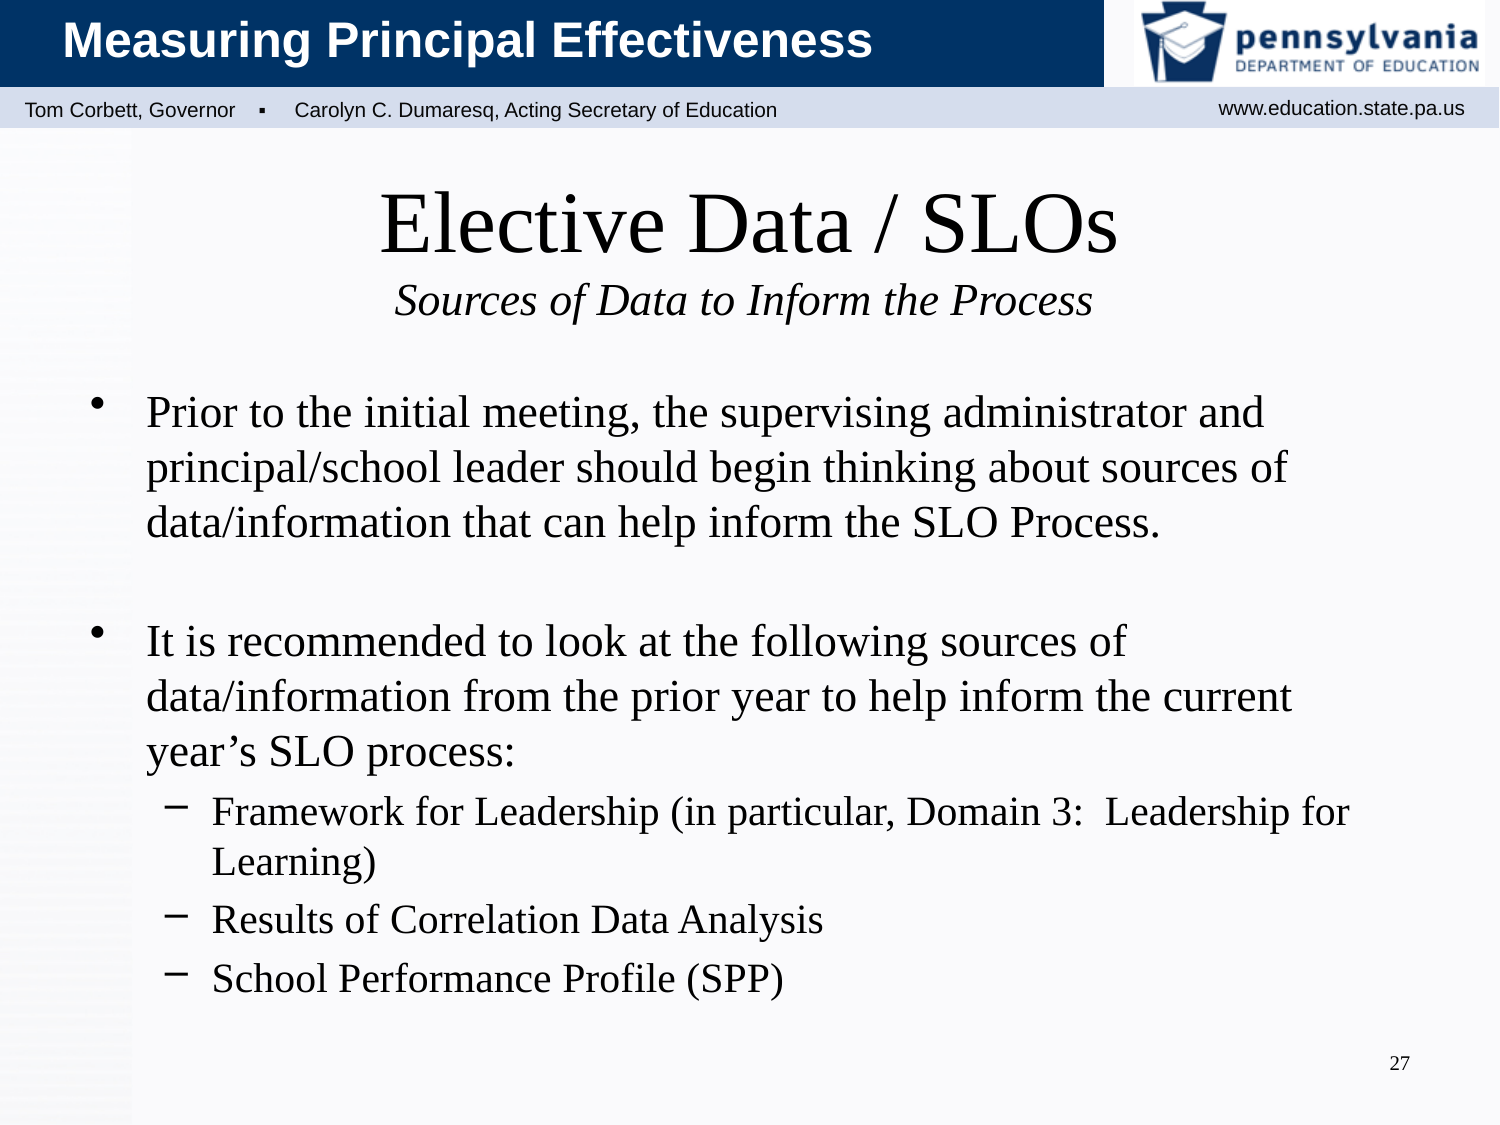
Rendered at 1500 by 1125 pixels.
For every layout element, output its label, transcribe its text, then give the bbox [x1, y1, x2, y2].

picture [0, 0, 1500, 1125]
text_box 27 [1374, 1042, 1444, 1103]
title Elective Data / SLOs Sources of Data to Inform the Process [75, 157, 1425, 336]
list Prior to the initial meeting, the supervising administrator and principal/school leader should begin thinking about sources of data/information that can help inform the SLO Process. It is recommended to look at the following sources of data/information from the prior year to help inform the current year’s SLO process: Framework for Leadership (in particular, Domain 3: Leadership for Learning) Results of Correlation Data Analysis School Performance Profile (SPP) [75, 374, 1425, 1117]
